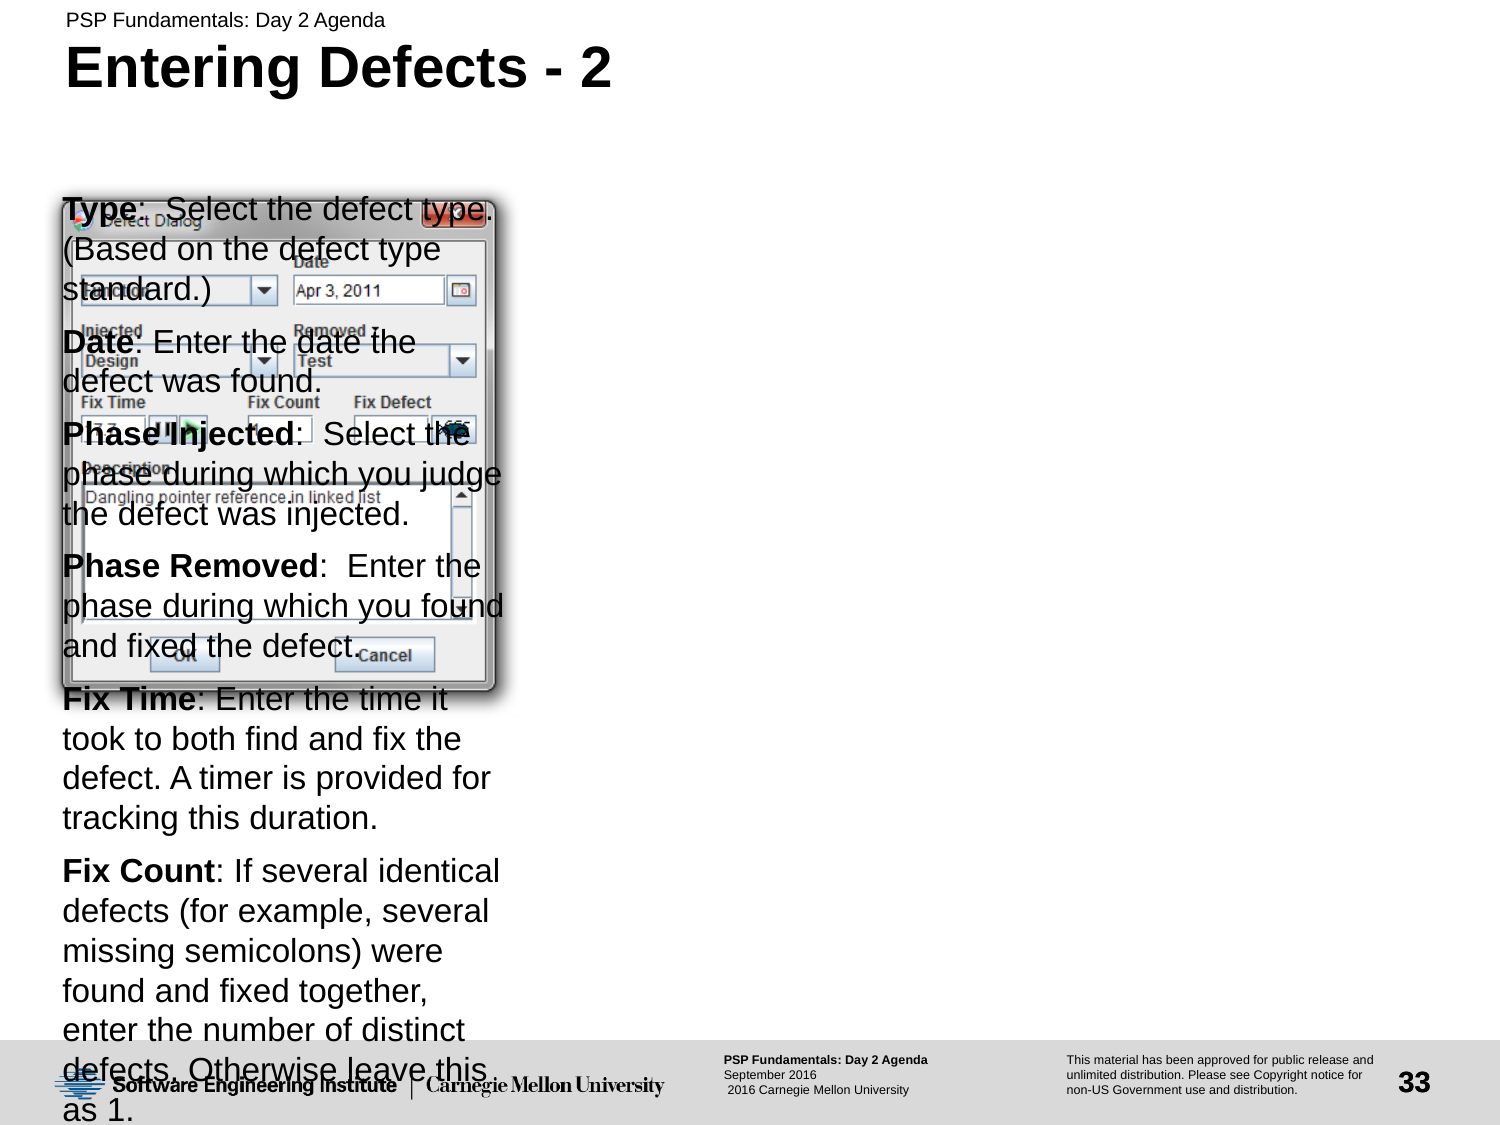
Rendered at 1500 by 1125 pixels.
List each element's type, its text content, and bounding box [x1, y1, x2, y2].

picture [46, 1061, 673, 1104]
picture [44, 184, 521, 718]
list Type: Select the defect type. (Based on the defect type standard.) Date: Enter the date the defect was found. Phase Injected: Select the phase during which you judge the defect was injected. Phase Removed: Enter the phase during which you found and fixed the defect. Fix Time: Enter the time it took to both find and fix the defect. A timer is provided for tracking this duration. Fix Count: If several identical defects (for example, several missing semicolons) were found and fixed together, enter the number of distinct defects. Otherwise leave this as 1. Fix Defect: If you inject a second defect while fixing this one, click this button to record the second related defect. Description: Enter explanation of what the defect was (not the symptom, but the defect!). [62, 718, 507, 1000]
title Entering Defects - 2 [65, 37, 1430, 148]
